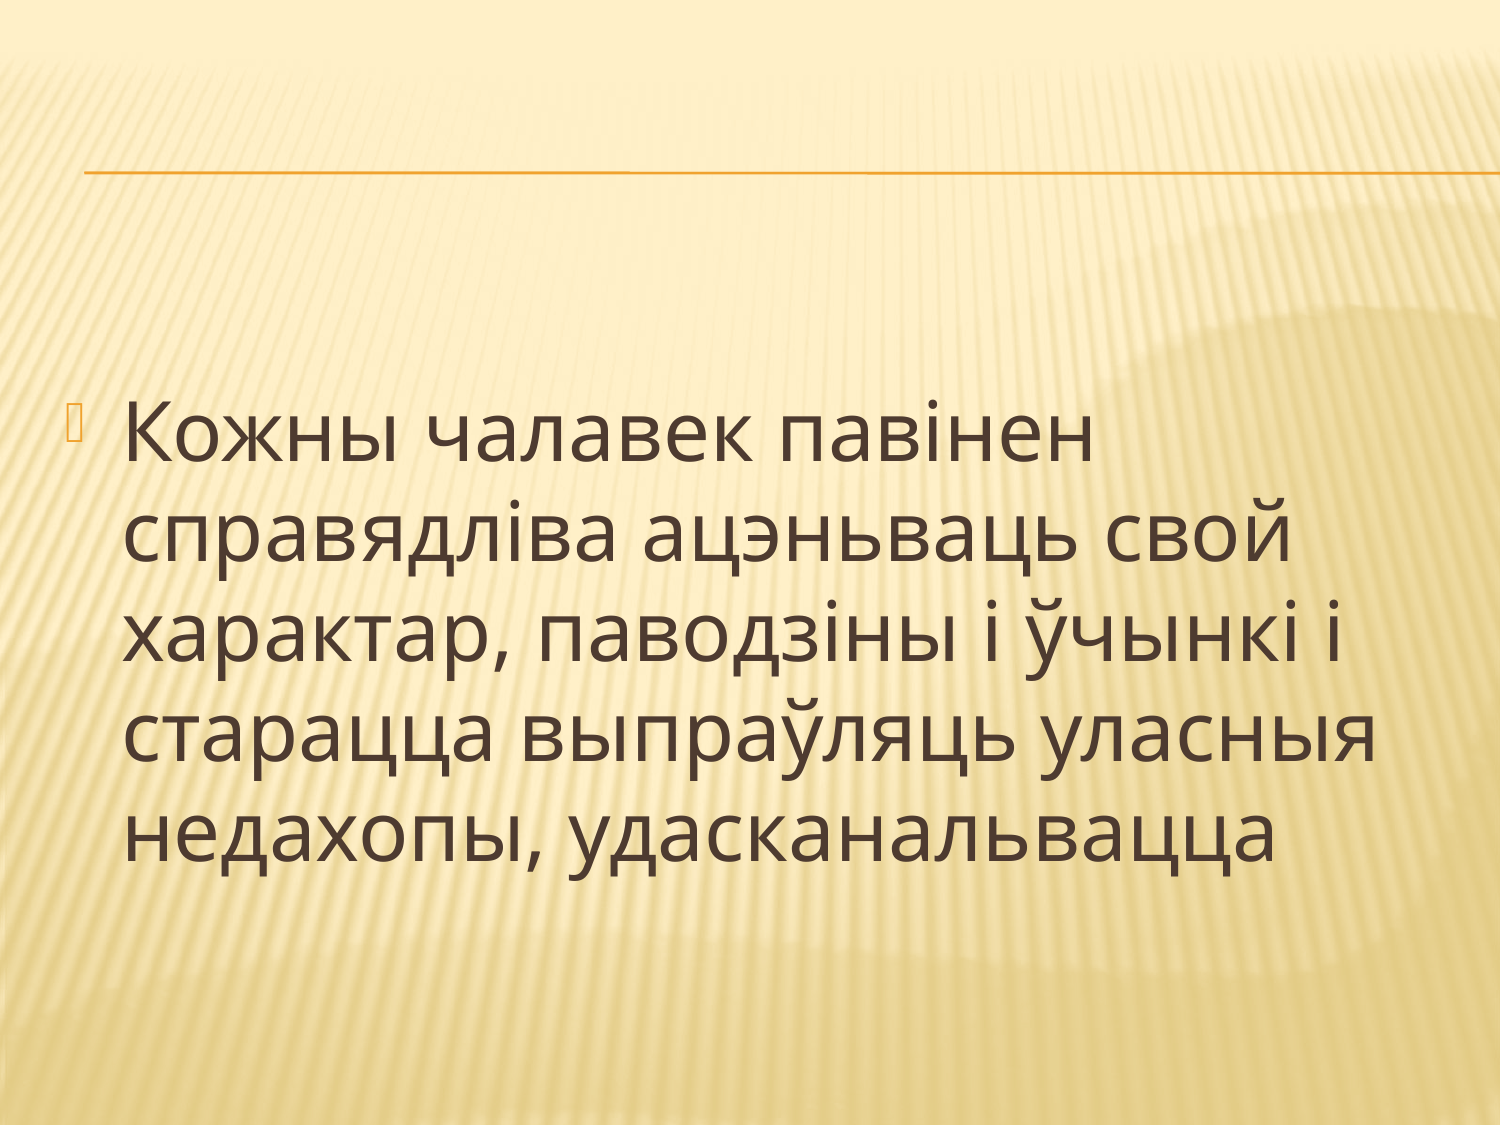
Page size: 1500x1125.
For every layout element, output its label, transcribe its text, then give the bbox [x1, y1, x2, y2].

list Кожны чалавек павінен справядліва ацэньваць свой характар, паводзіны і ўчынкі і старацца выпраўляць уласныя недахопы, удасканальвацца [50, 370, 1475, 1114]
